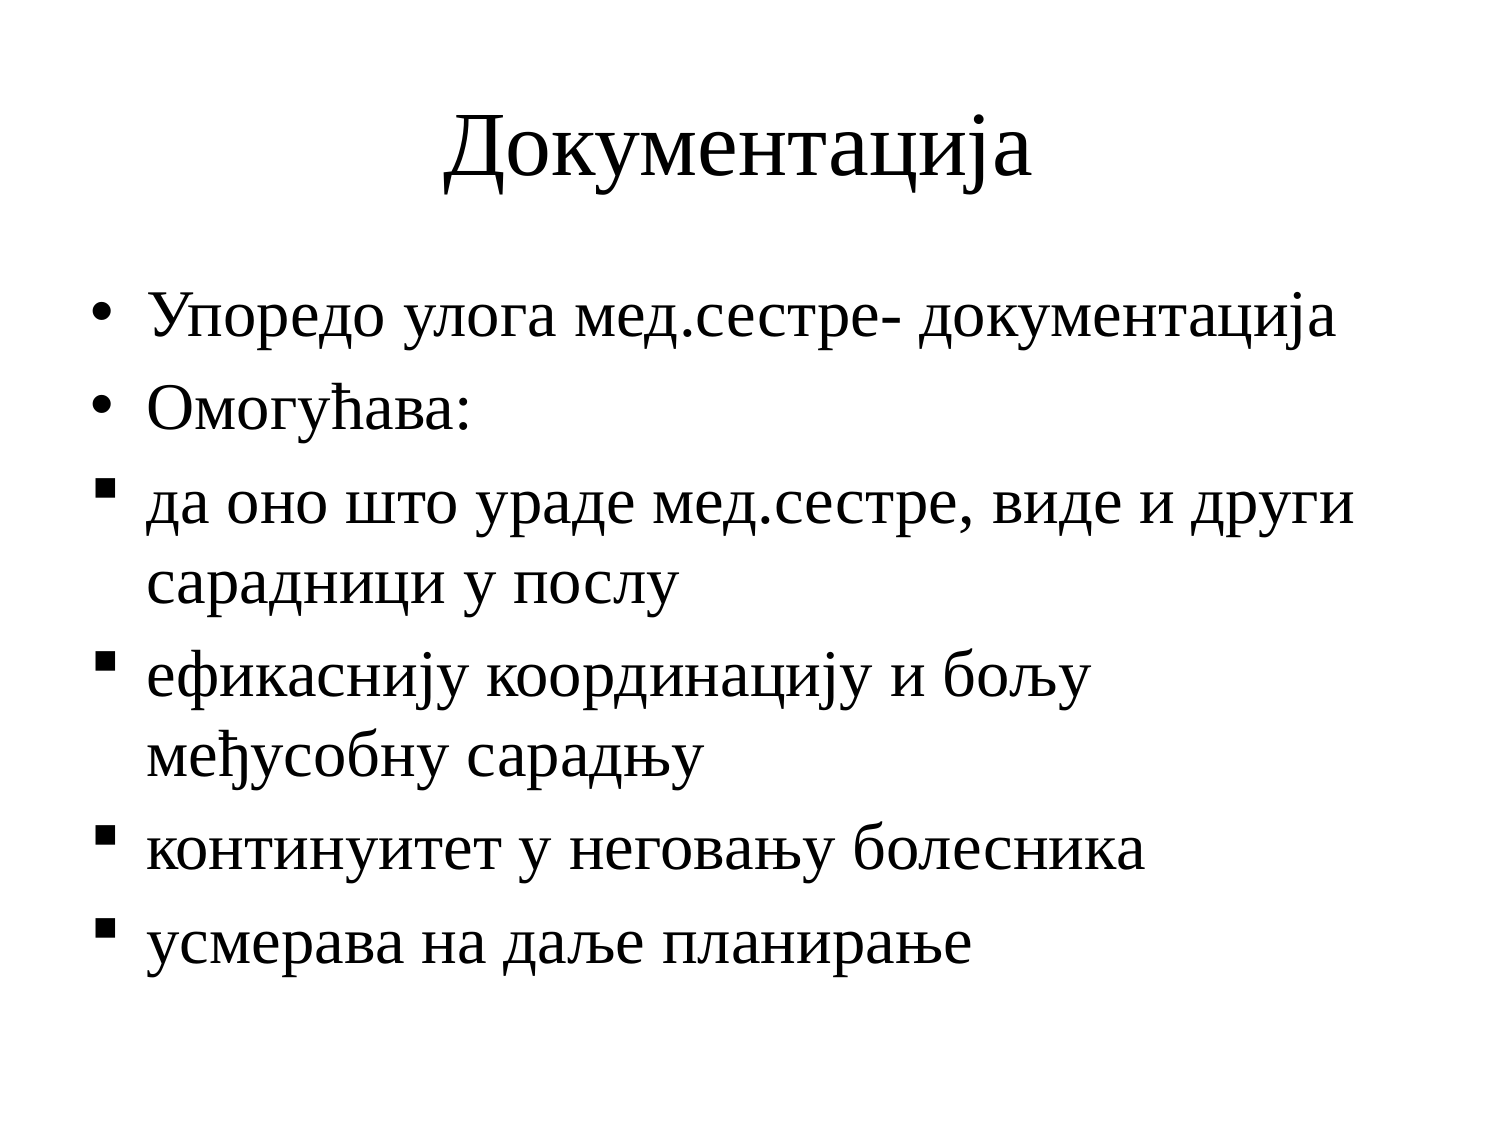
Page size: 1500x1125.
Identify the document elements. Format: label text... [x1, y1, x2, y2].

list Упоредо улога мед.сестре- документација Омогућава: да оно што ураде мед.сестре, виде и други сарадници у послу ефикаснију координацију и бољу међусобну сарадњу континуитет у неговању болесника усмерава на даље планирање [75, 262, 1425, 1005]
title Документација [75, 45, 1425, 233]
